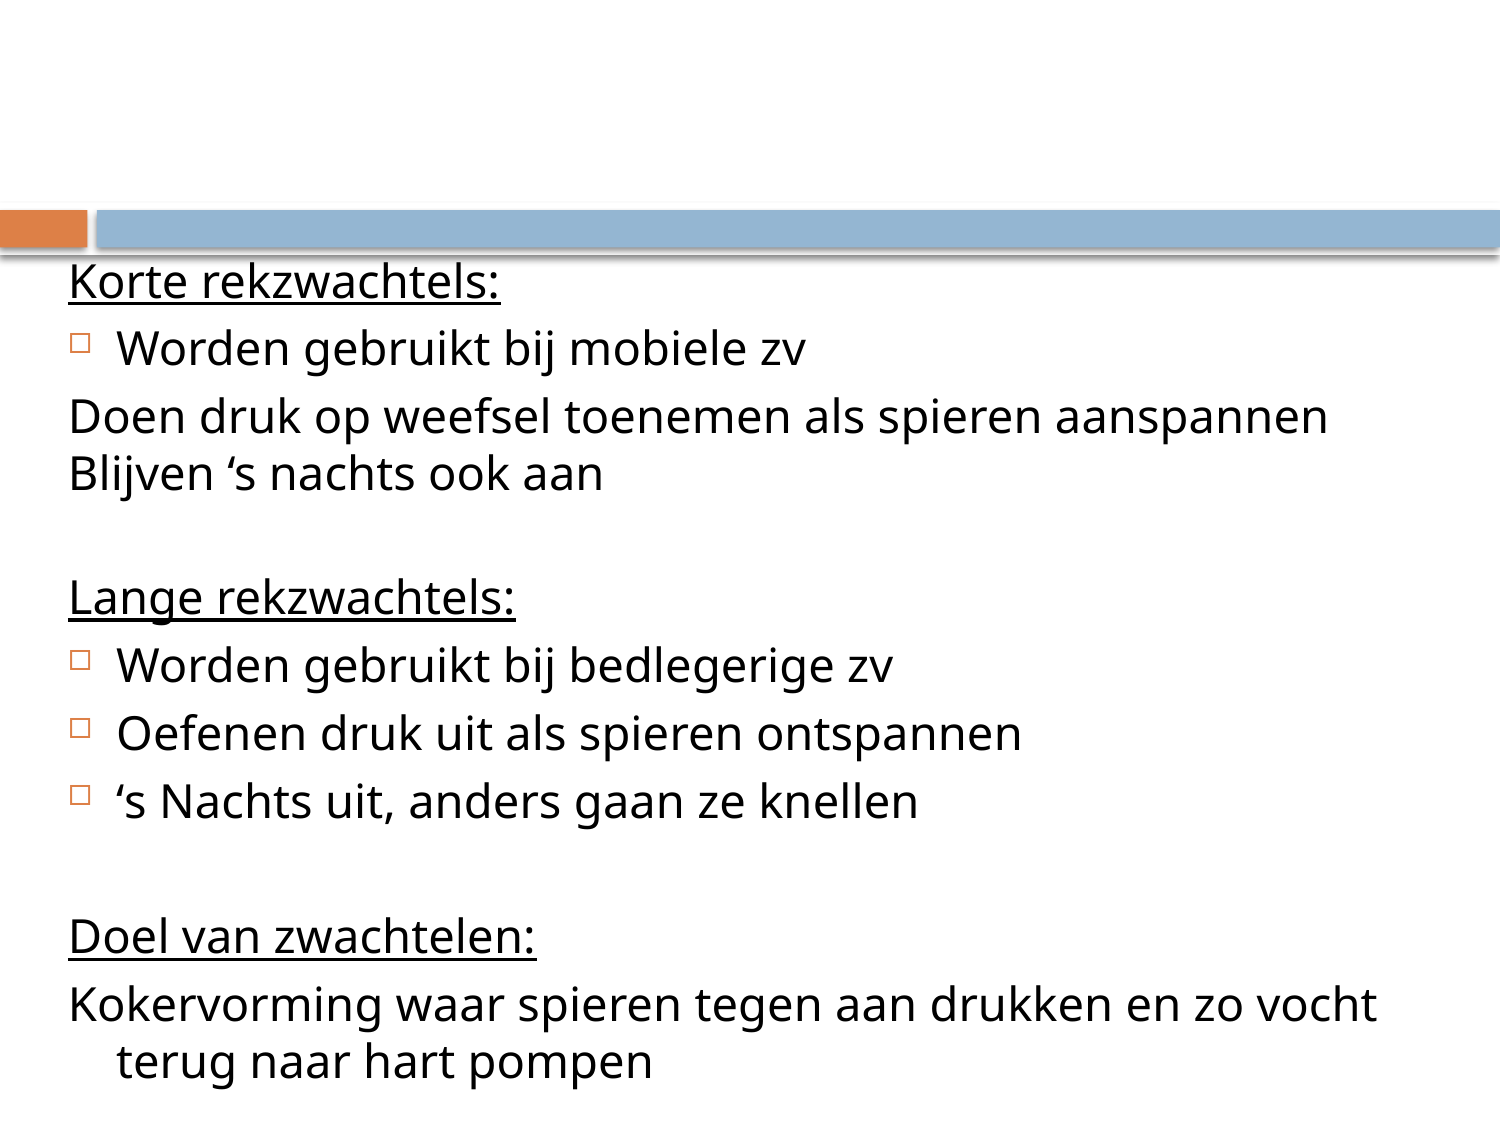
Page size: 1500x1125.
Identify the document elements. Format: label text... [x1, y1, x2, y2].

list Korte rekzwachtels: Worden gebruikt bij mobiele zv Doen druk op weefsel toenemen als spieren aanspannen Blijven ‘s nachts ook aan Lange rekzwachtels: Worden gebruikt bij bedlegerige zv Oefenen druk uit als spieren ontspannen ‘s Nachts uit, anders gaan ze knellen Doel van zwachtelen: Kokervorming waar spieren tegen aan drukken en zo vocht terug naar hart pompen [53, 243, 1404, 1112]
